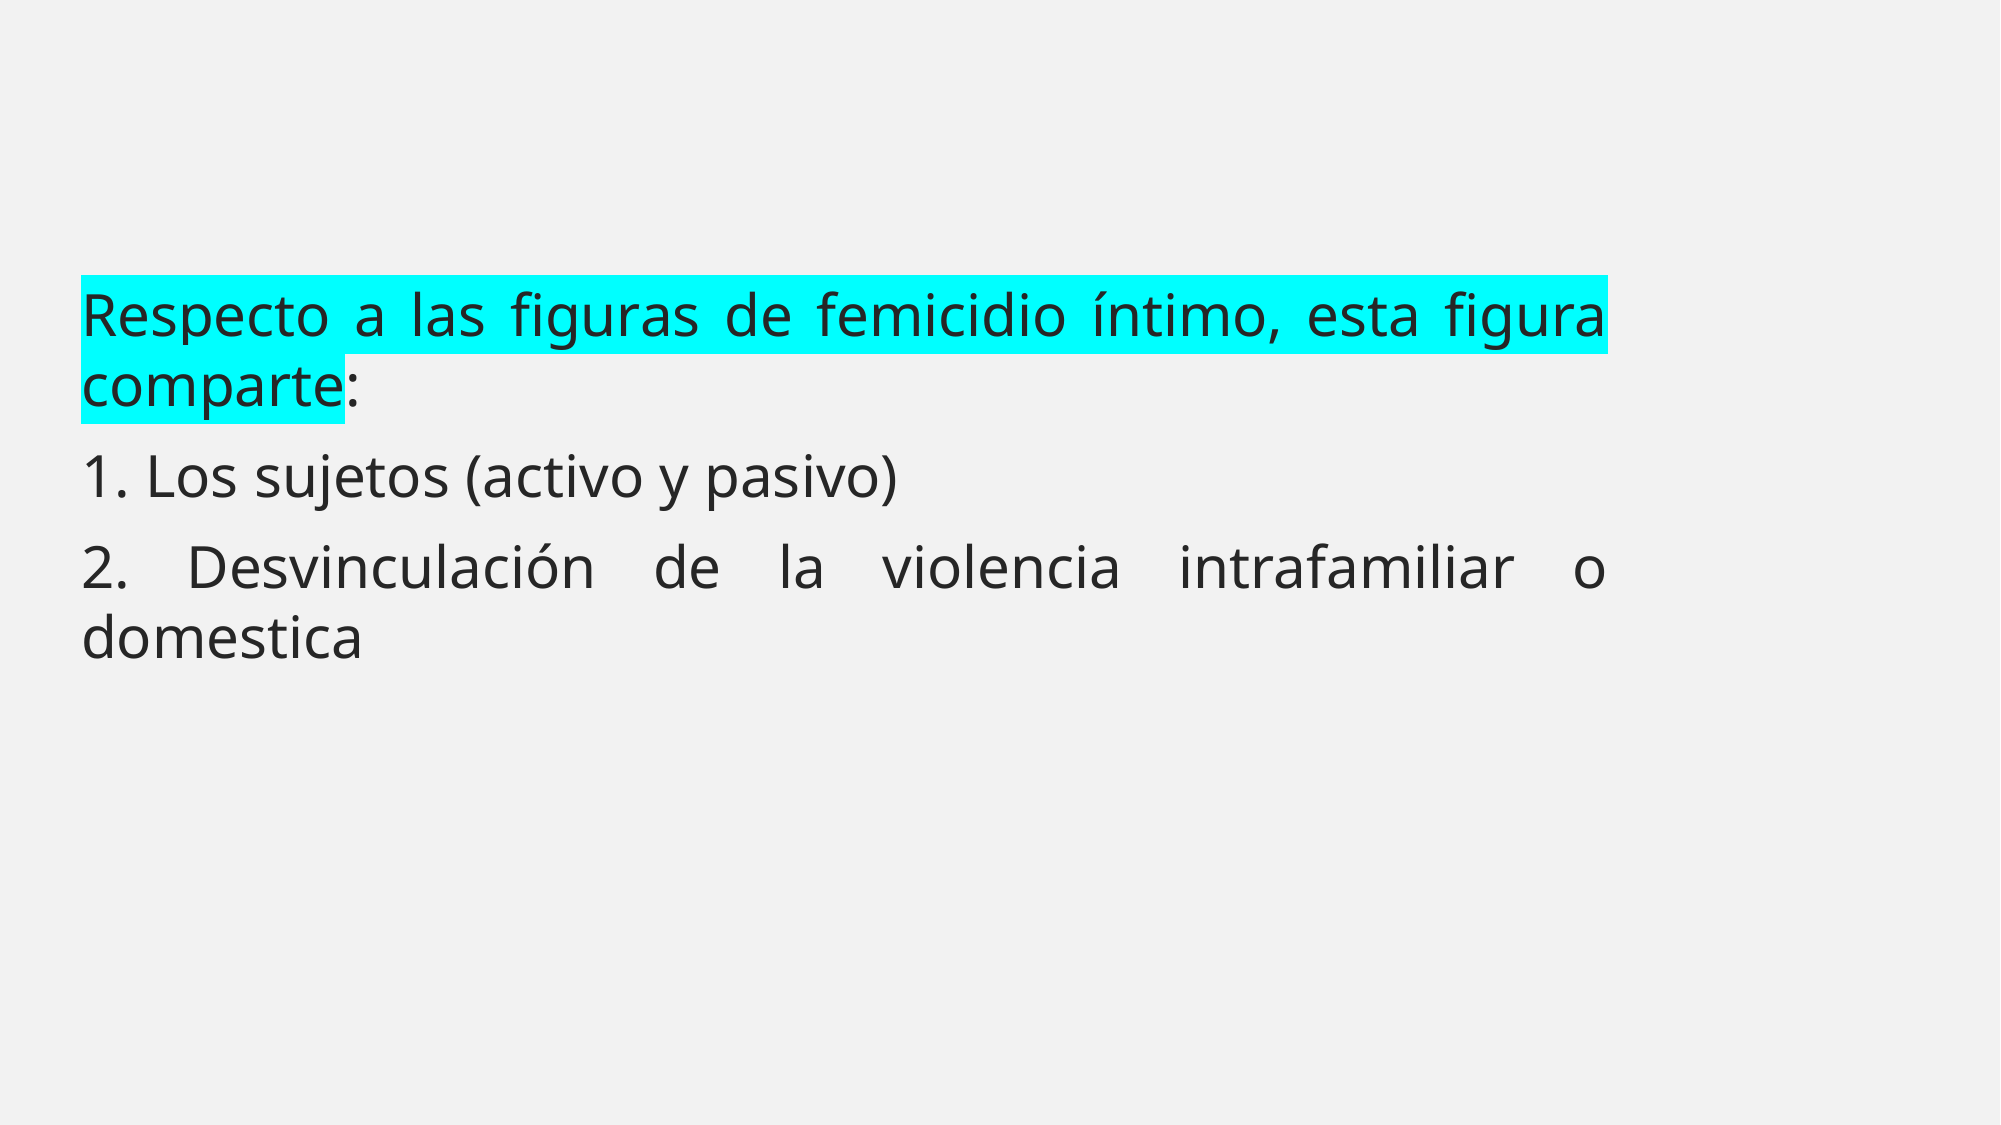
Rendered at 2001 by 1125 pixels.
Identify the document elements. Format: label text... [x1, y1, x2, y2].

list Respecto a las figuras de femicidio íntimo, esta figura comparte: 1. Los sujetos (activo y pasivo) 2. Desvinculación de la violencia intrafamiliar o domestica [66, 271, 1623, 1125]
